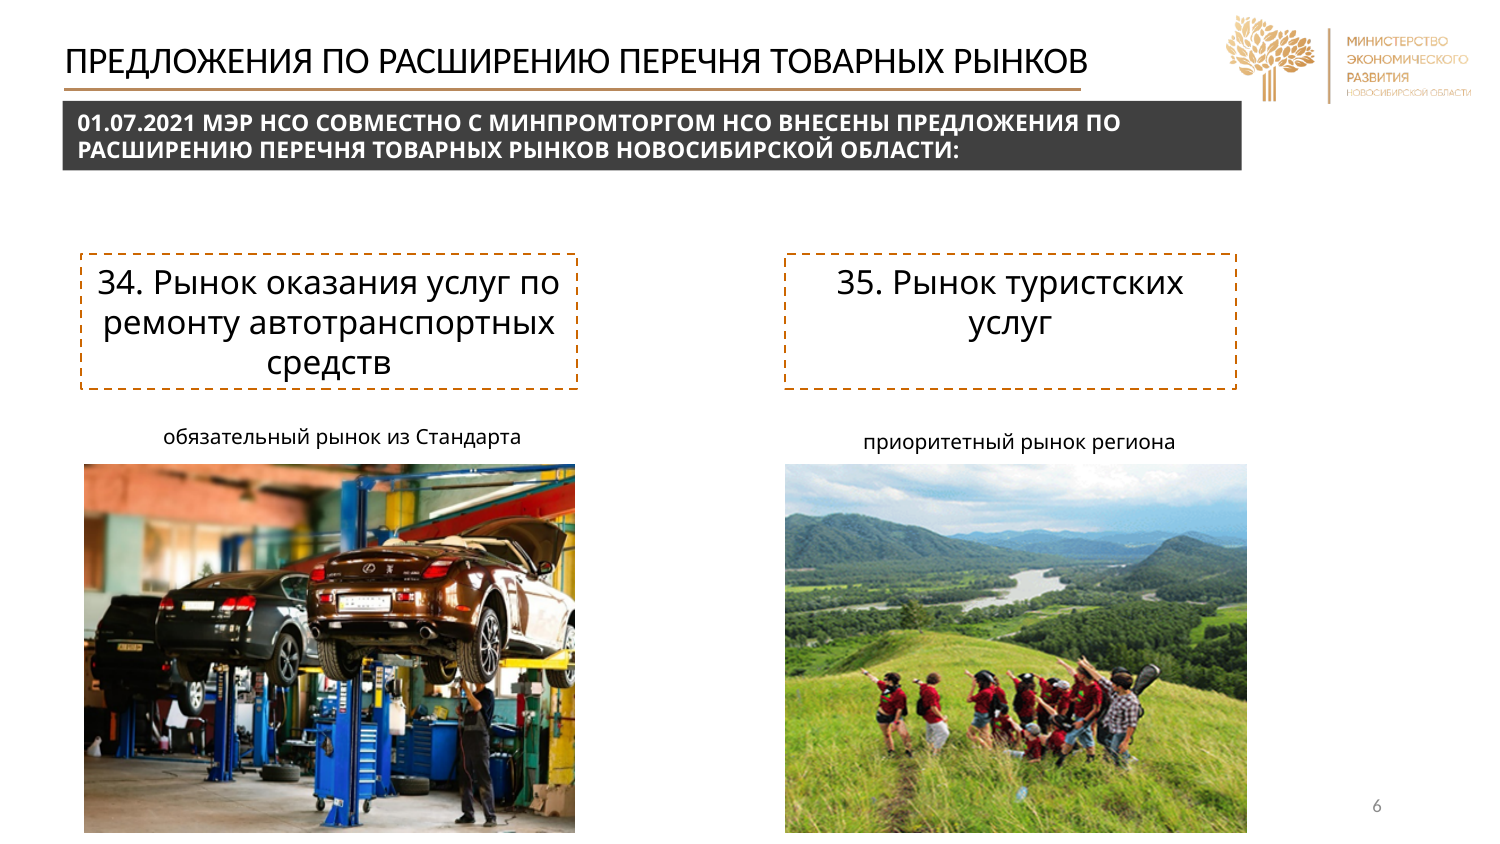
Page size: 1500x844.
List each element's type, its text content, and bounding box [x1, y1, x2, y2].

text_box [41, 43, 1187, 481]
text_box 35. Рынок туристских услуг [785, 254, 1236, 389]
text_box 01.07.2021 МЭР НСО СОВМЕСТНО С МИНПРОМТОРГОМ НСО ВНЕСЕНЫ ПРЕДЛОЖЕНИЯ ПО РАСШИРЕНИЮ ПЕРЕЧНЯ ТОВАРНЫХ РЫНКОВ НОВОСИБИРСКОЙ ОБЛАСТИ: [62, 100, 1242, 171]
picture [785, 464, 1247, 834]
text_box ПРЕДЛОЖЕНИЯ ПО РАСШИРЕНИЮ ПЕРЕЧНЯ ТОВАРНЫХ РЫНКОВ [0, 28, 1168, 89]
picture [1226, 15, 1471, 104]
picture [84, 464, 575, 834]
text_box приоритетный рынок региона [824, 421, 1215, 462]
slide_number 6 [1247, 782, 1397, 827]
text_box 34. Рынок оказания услуг по ремонту автотранспортных средств [81, 254, 578, 389]
text_box обязательный рынок из Стандарта [147, 416, 538, 457]
